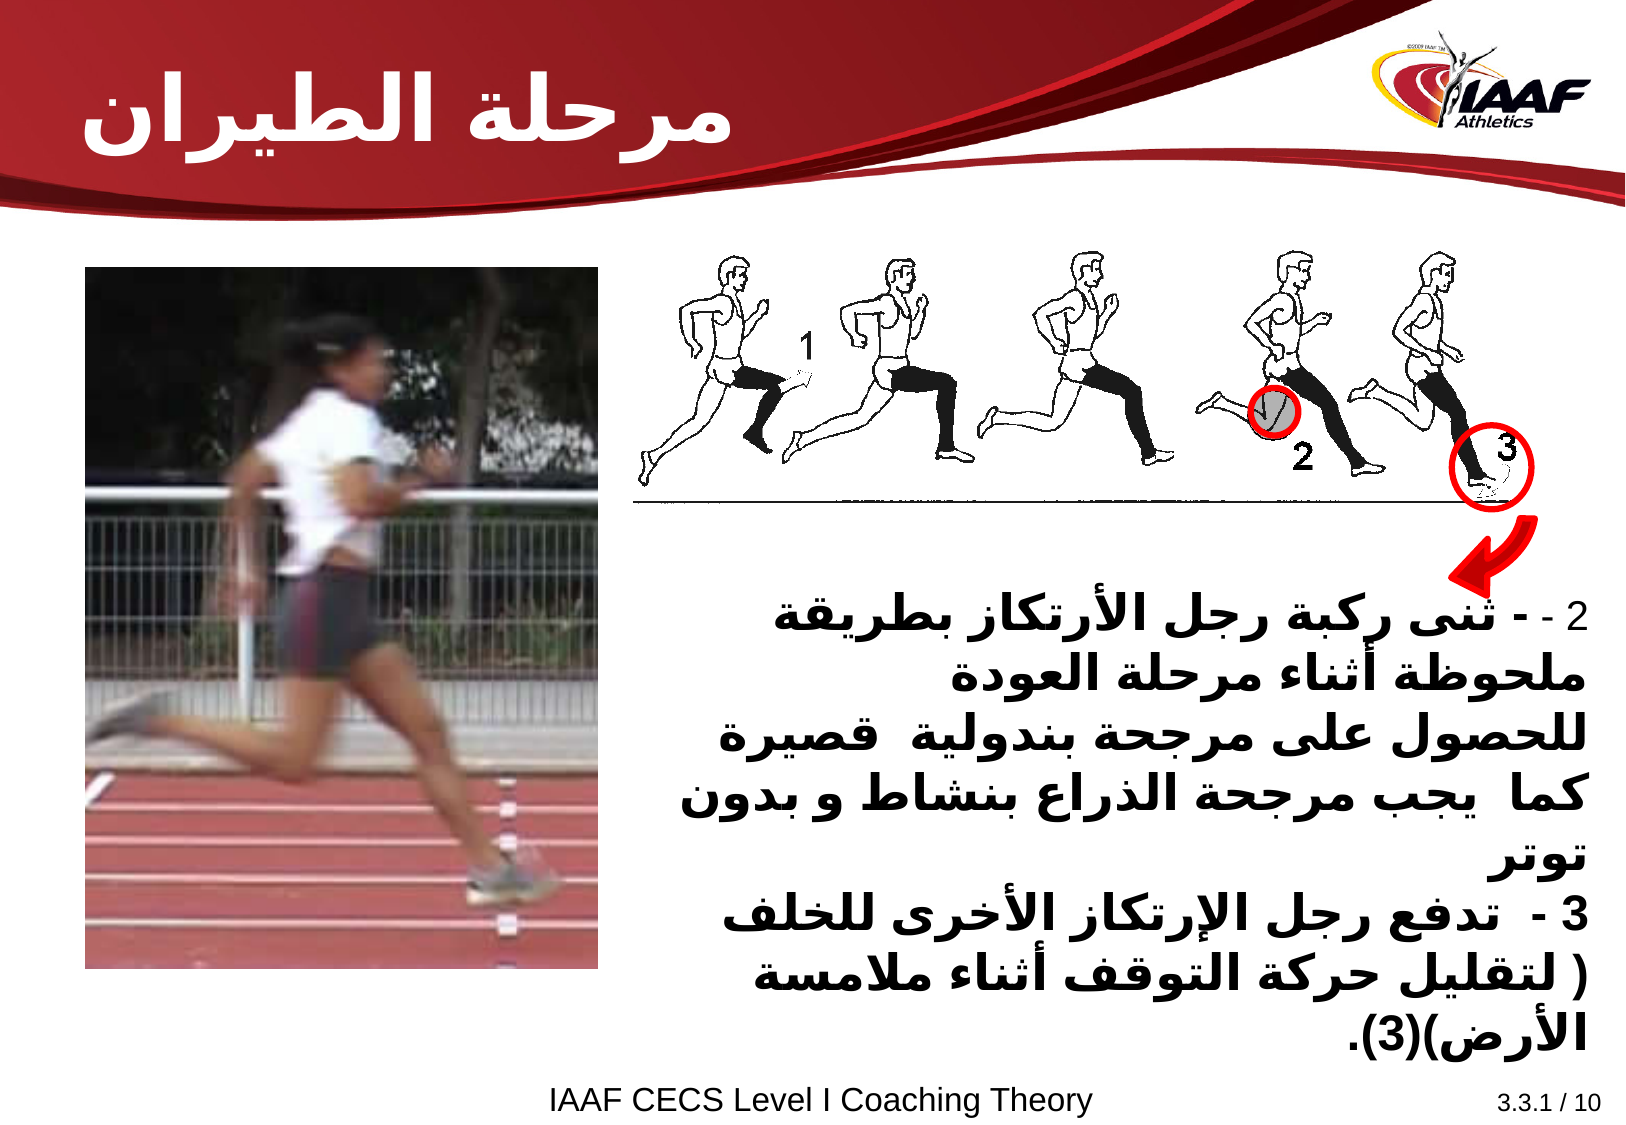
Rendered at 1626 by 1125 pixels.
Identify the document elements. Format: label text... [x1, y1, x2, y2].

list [632, 227, 1522, 530]
text_box 2 - - ثنى ركبة رجل الأرتكاز بطريقة ملحوظة أثناء مرحلة العودة للحصول على مرجحة بندولية قصيرة كما يجب مرجحة الذراع بنشاط و بدون توتر 3 - تدفع رجل الإرتكاز الأخرى للخلف ( لتقليل حركة التوقف أثناء ملامسة الأرض)(3). [632, 573, 1604, 1119]
picture [0, 0, 1626, 1125]
text_box مرحلة الطيران [65, 42, 779, 168]
text_box 3.3.1 / 10 [1474, 1079, 1625, 1125]
text_box IAAF CECS Level I Coaching Theory [466, 1071, 1177, 1100]
text_box [1451, 518, 1535, 596]
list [85, 266, 599, 969]
text_box [1526, 446, 1532, 489]
